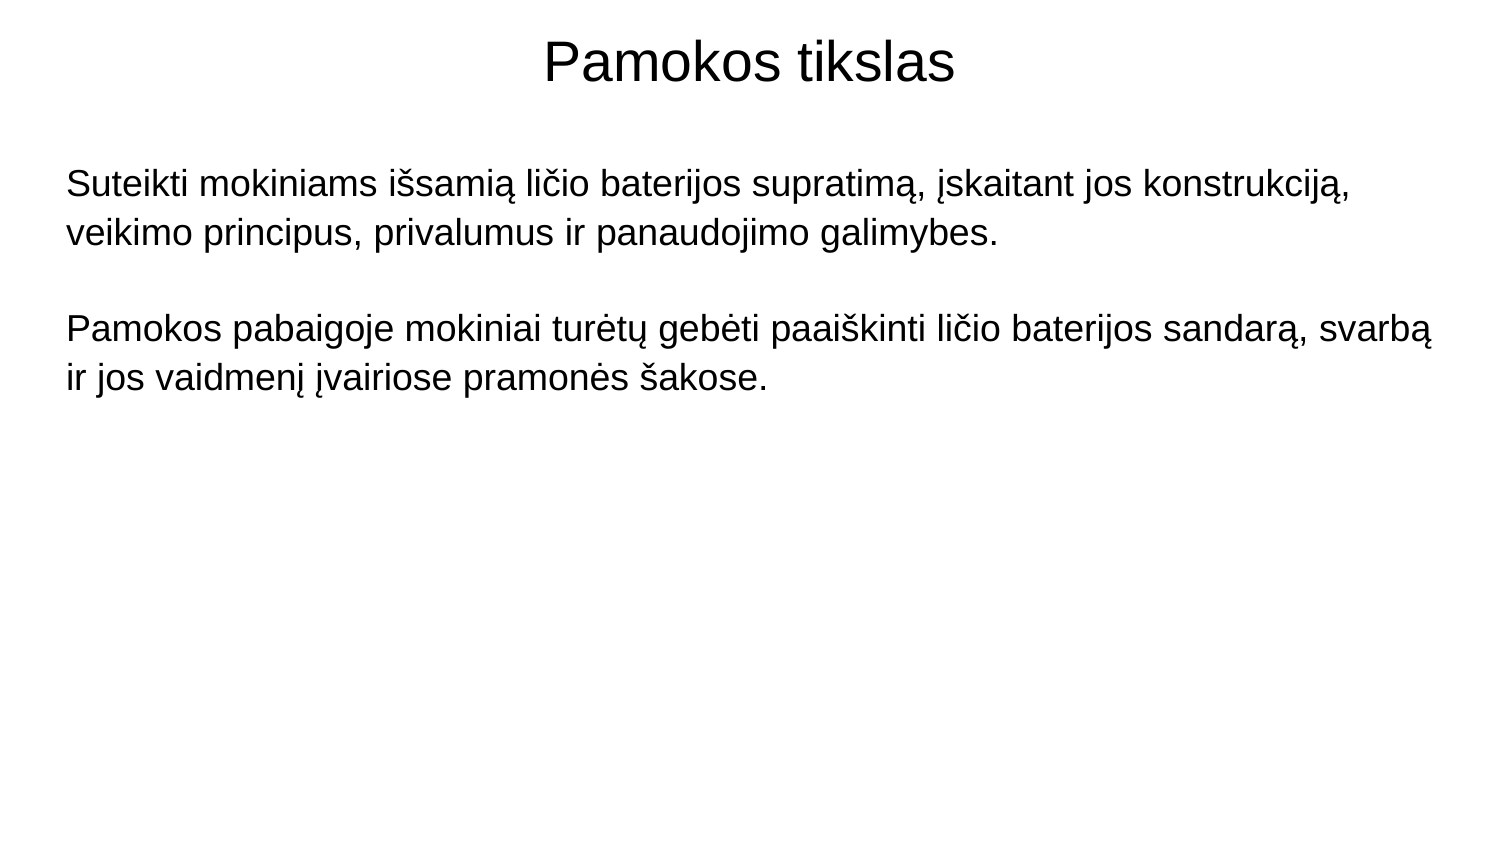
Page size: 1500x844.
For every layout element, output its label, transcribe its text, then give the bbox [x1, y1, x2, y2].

list Suteikti mokiniams išsamią ličio baterijos supratimą, įskaitant jos konstrukciją, veikimo principus, privalumus ir panaudojimo galimybes. Pamokos pabaigoje mokiniai turėtų gebėti paaiškinti ličio baterijos sandarą, svarbą ir jos vaidmenį įvairiose pramonės šakose. [51, 141, 1449, 703]
title Pamokos tikslas [51, 15, 1449, 110]
